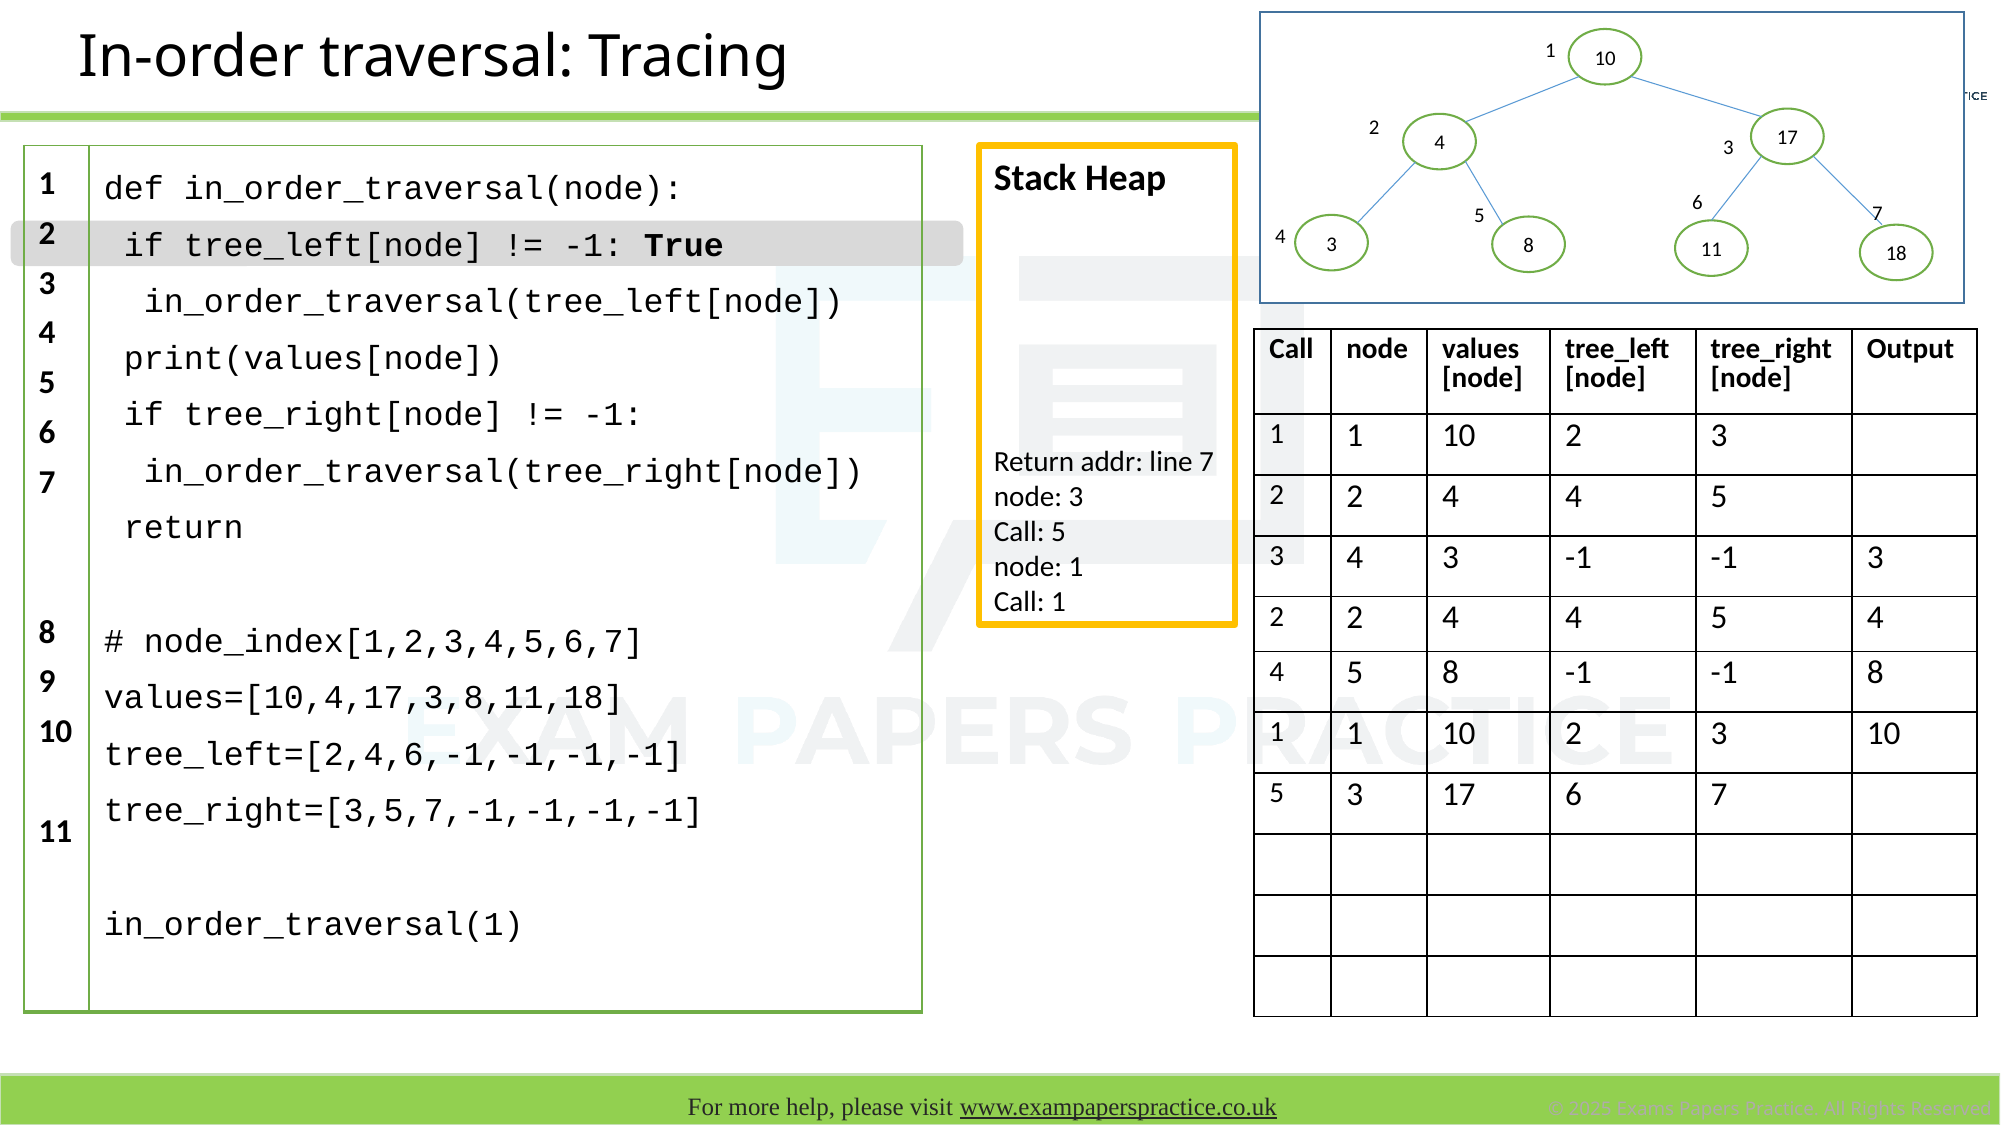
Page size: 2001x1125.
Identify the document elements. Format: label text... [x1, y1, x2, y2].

table_header Call [1255, 330, 1330, 413]
table_cell 7 [1697, 774, 1851, 833]
table_cell 4 [1428, 597, 1549, 651]
table_cell 10 [1853, 713, 1976, 772]
table_cell [1332, 896, 1426, 955]
table_cell 17 [1428, 774, 1549, 833]
table_cell -1 [1551, 652, 1695, 711]
table_cell 2 [1255, 476, 1330, 535]
table_cell [1428, 896, 1549, 955]
table_cell 3 [1853, 537, 1976, 596]
table_cell [1551, 835, 1695, 894]
table_header 1 2 3 4 5 6 7 8 9 10 11 [25, 146, 88, 1010]
table_cell [1551, 957, 1695, 1016]
table_cell 8 [1428, 652, 1549, 711]
table_cell 5 [1332, 652, 1426, 711]
table_cell 1 [1255, 713, 1330, 772]
table_cell 2 [1255, 597, 1330, 651]
text_box Stack Heap Return addr: line 7 node: 3 Call: 5 node: 1 Call: 1 [979, 145, 1236, 625]
table_cell 3 [1697, 713, 1851, 772]
table_cell 2 [1551, 415, 1695, 474]
table_cell 3 [1332, 774, 1426, 833]
table_cell 1 [1332, 415, 1426, 474]
table_cell 3 [1255, 537, 1330, 596]
table_cell 3 [1697, 415, 1851, 474]
table_cell [1428, 957, 1549, 1016]
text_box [1260, 12, 1965, 303]
text_box [10, 220, 23, 267]
table_cell [1853, 415, 1976, 474]
table_cell 4 [1551, 597, 1695, 651]
table_cell 3 [1428, 537, 1549, 596]
table_cell [1551, 896, 1695, 955]
table_cell [1697, 957, 1851, 1016]
table_cell [1853, 896, 1976, 955]
title In-order traversal: Tracing [63, 9, 1405, 106]
table_cell -1 [1697, 652, 1851, 711]
table_cell 10 [1428, 415, 1549, 474]
table_cell [1853, 835, 1976, 894]
table_cell 2 [1332, 476, 1426, 535]
table_cell -1 [1551, 537, 1695, 596]
table_cell 5 [1697, 476, 1851, 535]
table_cell 4 [1255, 652, 1330, 711]
table_cell 5 [1697, 597, 1851, 651]
table_cell [1853, 774, 1976, 833]
table_cell 6 [1551, 774, 1695, 833]
table_cell [1255, 957, 1330, 1016]
table_cell 8 [1853, 652, 1976, 711]
table_header tree_right [node] [1697, 330, 1851, 413]
table_cell 2 [1332, 597, 1426, 651]
table_cell -1 [1697, 537, 1851, 596]
table_cell [1255, 896, 1330, 955]
table_cell 2 [1551, 713, 1695, 772]
table_header tree_left [node] [1551, 330, 1695, 413]
table_header values [node] [1428, 330, 1549, 413]
table_cell [1255, 835, 1330, 894]
table_cell 4 [1428, 476, 1549, 535]
table_cell 1 [1255, 415, 1330, 474]
table_cell [1332, 835, 1426, 894]
table_header def in_order_traversal(node): if tree_left[node] != -1: True in_order_traversal(tree_left[node]) print(values[node]) if tree_right[node] != -1: in_order_traversal(tree_right[node]) return # node_index[1,2,3,4,5,6,7] values=[10,4,17,3,8,11,18] tree_left=[2,4,6,-1,-1,-1,-1] tree_right=[3,5,7,-1,-1,-1,-1] in_order_traversal(1) [90, 146, 921, 1010]
table_header node [1332, 330, 1426, 413]
table_cell 5 [1255, 774, 1330, 833]
table_cell [1853, 957, 1976, 1016]
table_cell 4 [1332, 537, 1426, 596]
table_cell [1853, 476, 1976, 535]
table_cell [1332, 957, 1426, 1016]
table_cell 4 [1551, 476, 1695, 535]
table_header Output [1853, 330, 1976, 413]
table_cell 4 [1853, 597, 1976, 651]
table_cell [1697, 896, 1851, 955]
table_cell [1428, 835, 1549, 894]
table_cell 10 [1428, 713, 1549, 772]
table_cell 1 [1332, 713, 1426, 772]
table_cell [1697, 835, 1851, 894]
text_box [923, 220, 964, 266]
